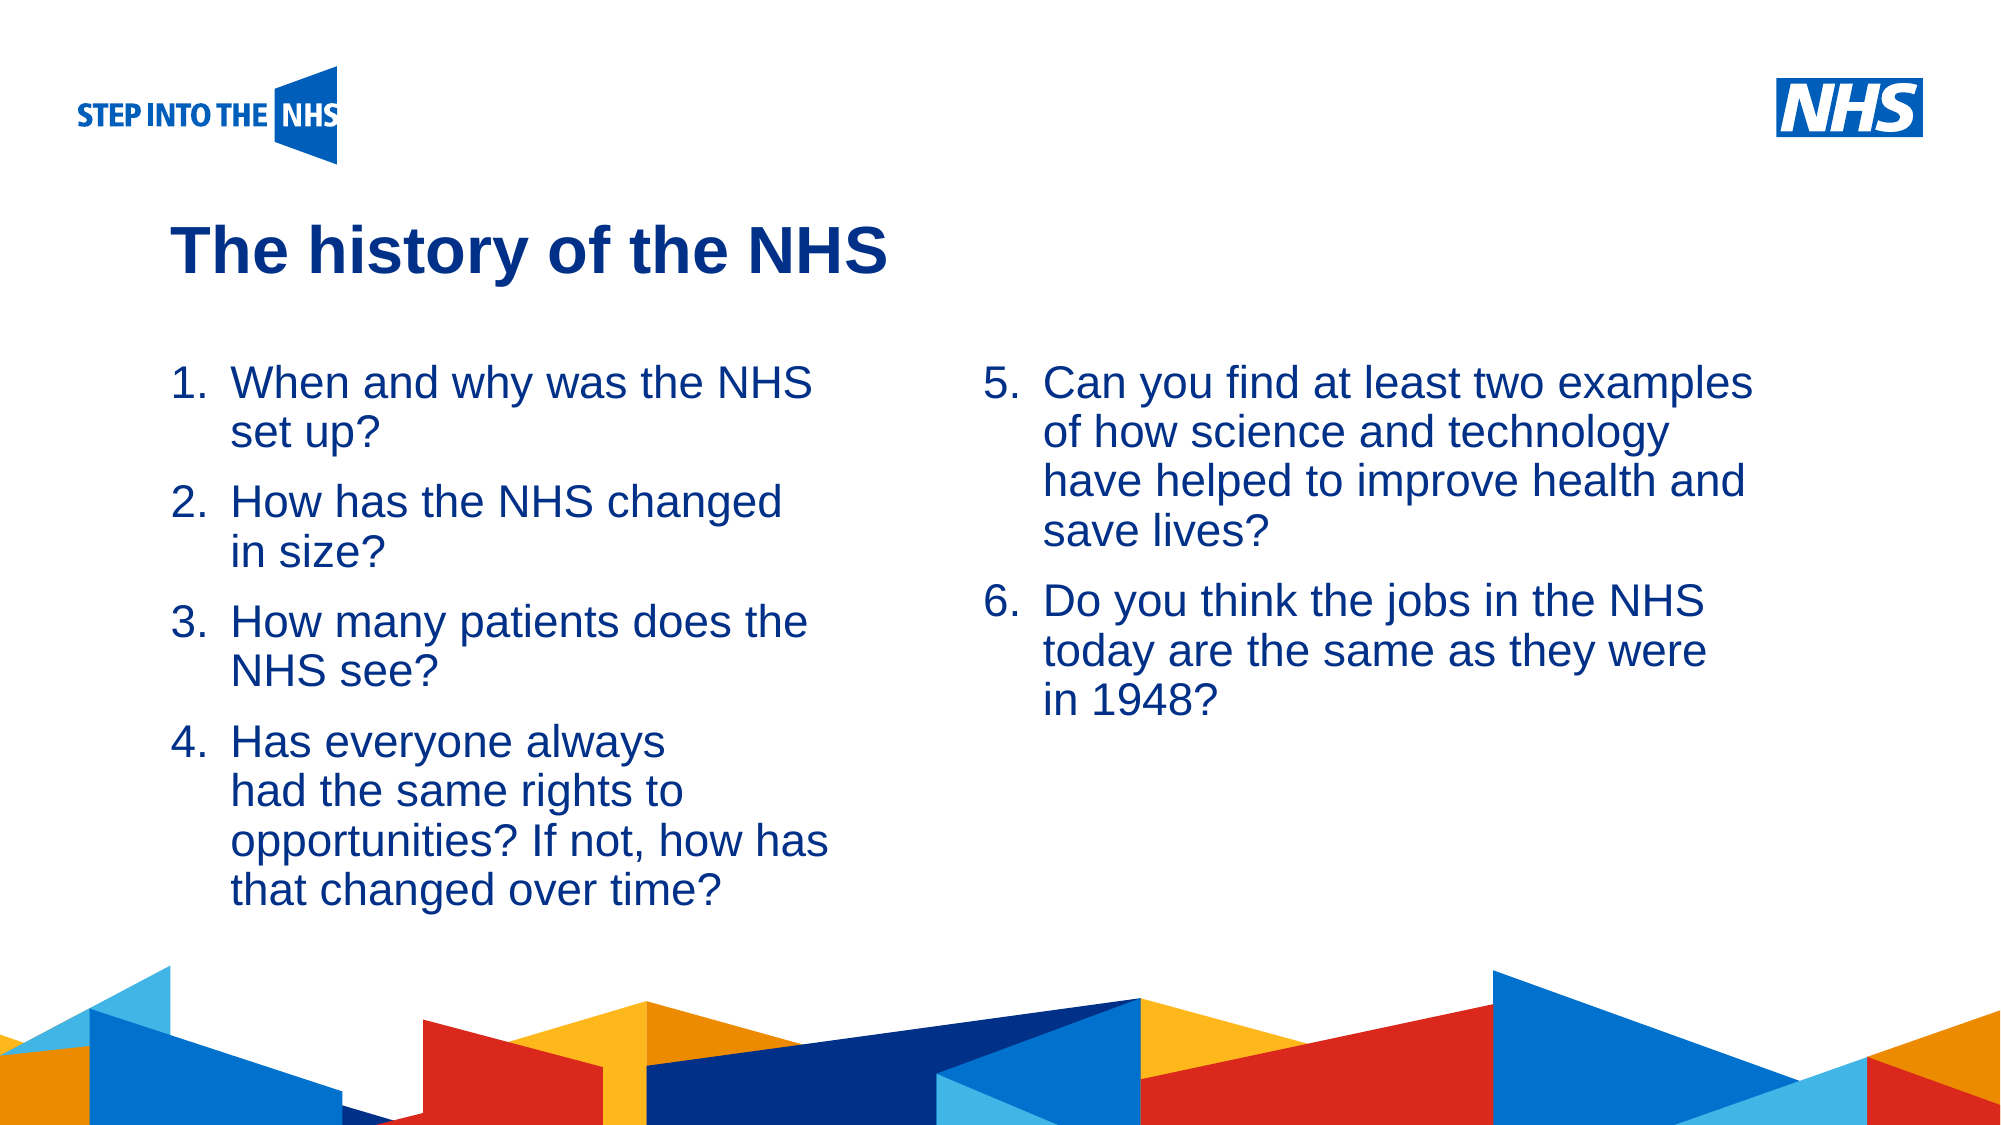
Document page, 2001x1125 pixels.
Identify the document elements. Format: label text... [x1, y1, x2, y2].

list When and why was the NHS set up? How has the NHS changed in size? How many patients does the NHS see? Has everyone always had the same rights to opportunities? If not, how has that changed over time? Can you find at least two examples of how science and technology have helped to improve health and save lives? Do you think the jobs in the NHS today are the same as they were in 1948? [170, 358, 1767, 935]
title The history of the NHS [170, 216, 1767, 307]
